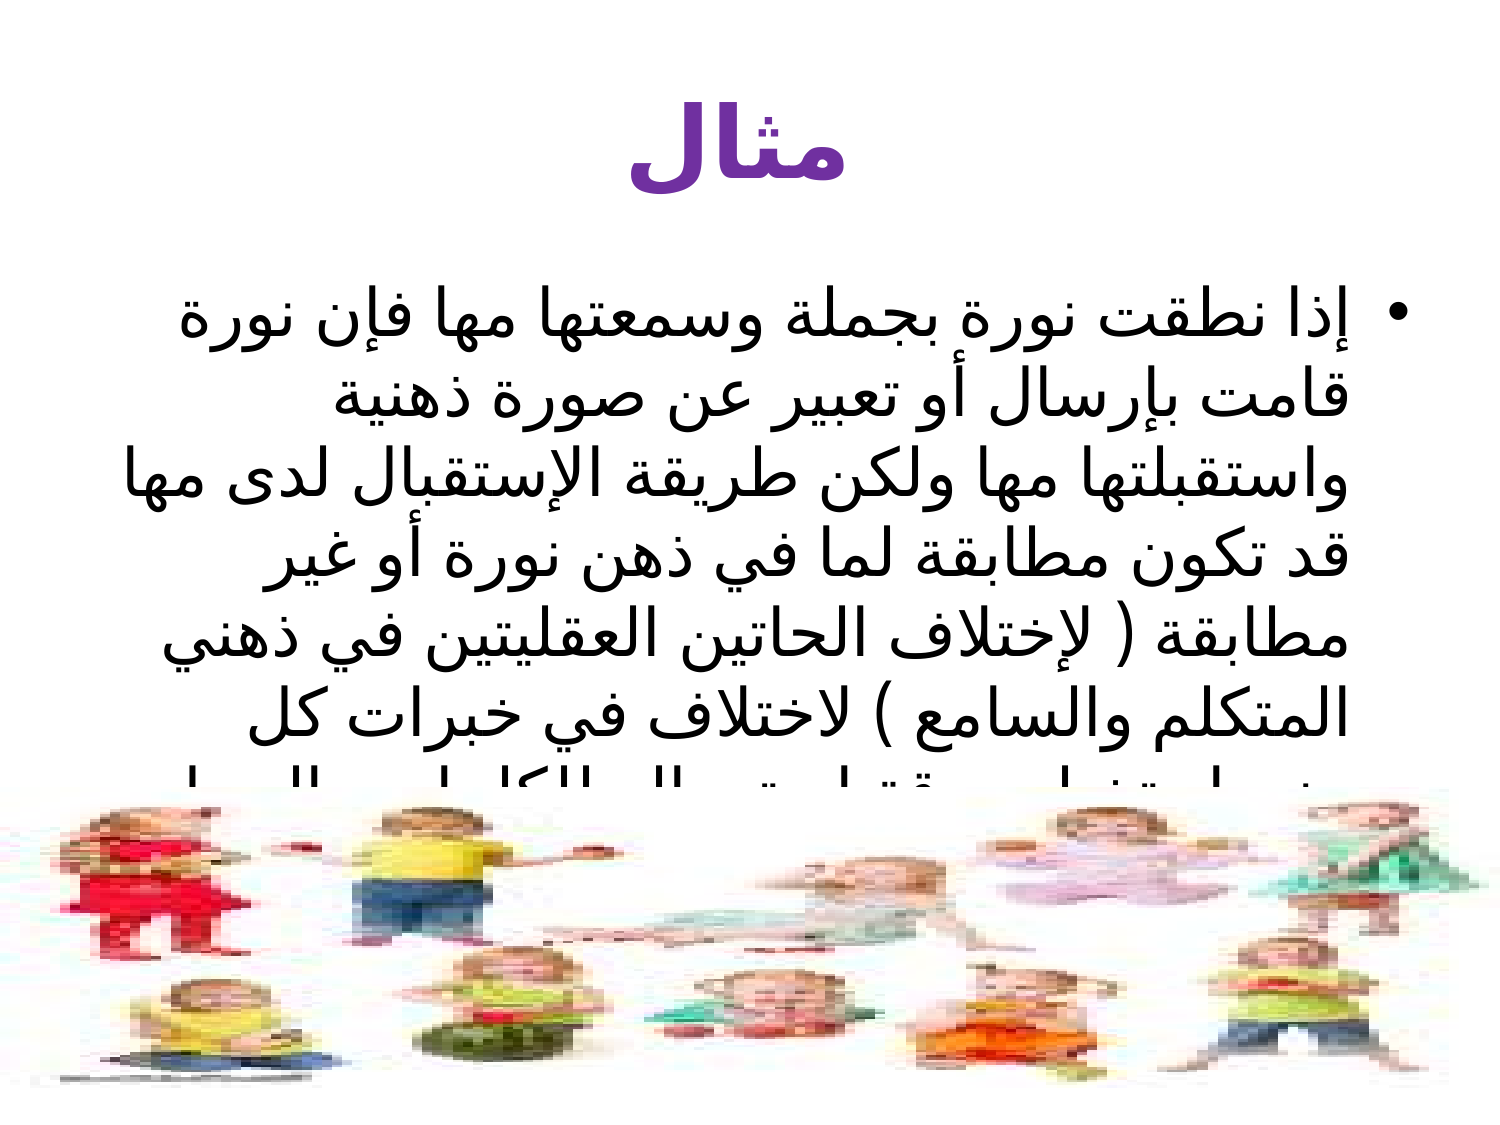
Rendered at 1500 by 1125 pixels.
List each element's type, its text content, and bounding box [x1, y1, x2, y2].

list إذا نطقت نورة بجملة وسمعتها مها فإن نورة قامت بإرسال أو تعبير عن صورة ذهنية واستقبلتها مها ولكن طريقة الإستقبال لدى مها قد تكون مطابقة لما في ذهن نورة أو غير مطابقة ( لإختلاف الحاتين العقليتين في ذهني المتكلم والسامع ) لاختلاف في خبرات كل منهما وتخيله ودقة استعماله للكلمات والجمل . [75, 262, 1425, 785]
title مثال [75, 45, 1425, 233]
picture [0, 787, 1500, 1088]
